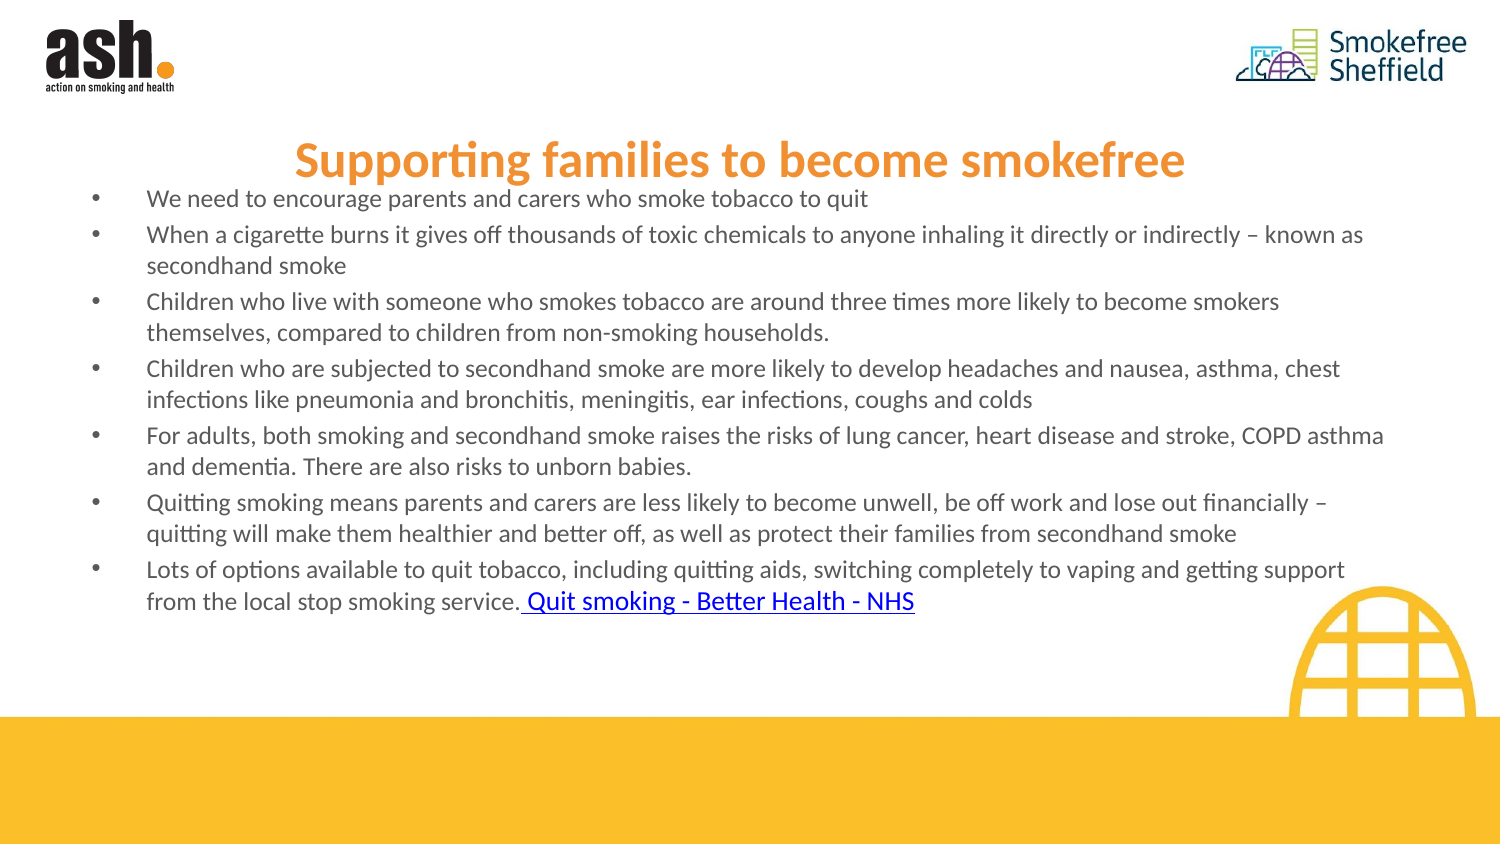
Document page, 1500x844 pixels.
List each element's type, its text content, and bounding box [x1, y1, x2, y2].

picture [0, 0, 1500, 844]
list We need to encourage parents and carers who smoke tobacco to quit When a cigarette burns it gives off thousands of toxic chemicals to anyone inhaling it directly or indirectly – known as secondhand smoke Children who live with someone who smokes tobacco are around three times more likely to become smokers themselves, compared to children from non-smoking households. Children who are subjected to secondhand smoke are more likely to develop headaches and nausea, asthma, chest infections like pneumonia and bronchitis, meningitis, ear infections, coughs and colds For adults, both smoking and secondhand smoke raises the risks of lung cancer, heart disease and stroke, COPD asthma and dementia. There are also risks to unborn babies. Quitting smoking means parents and carers are less likely to become unwell, be off work and lose out financially – quitting will make them healthier and better off, as well as protect their families from secondhand smoke Lots of options available to quit tobacco, including quitting aids, switching completely to vaping and getting support from the local stop smoking service. Quit smoking - Better Health - NHS [65, 174, 1416, 647]
title Supporting families to become smokefree [65, 117, 1416, 174]
